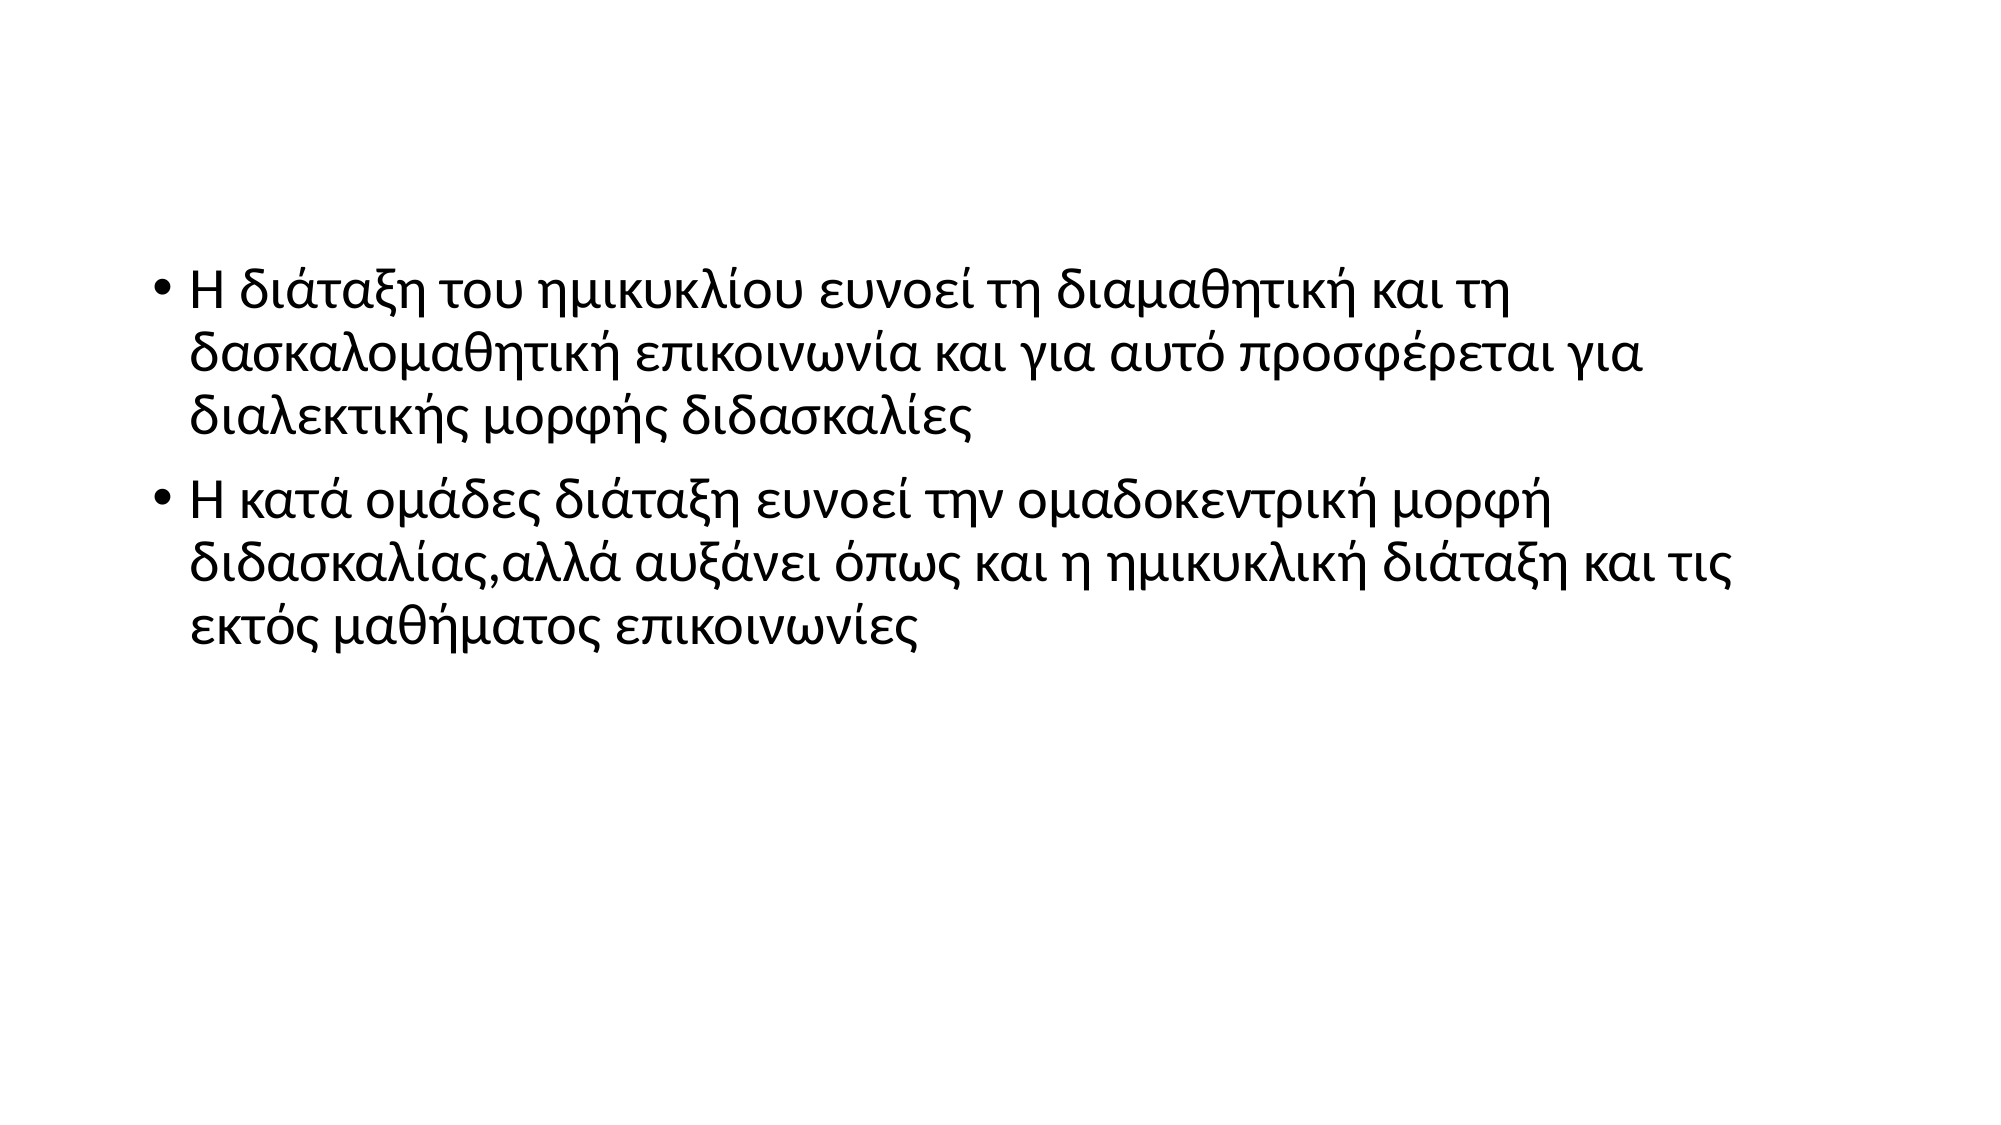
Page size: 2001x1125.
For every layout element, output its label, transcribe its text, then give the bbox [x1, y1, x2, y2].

list Η διάταξη του ημικυκλίου ευνοεί τη διαμαθητική και τη δασκαλομαθητική επικοινωνία και για αυτό προσφέρεται για διαλεκτικής μορφής διδασκαλίες Η κατά ομάδες διάταξη ευνοεί την ομαδοκεντρική μορφή διδασκαλίας,αλλά αυξάνει όπως και η ημικυκλική διάταξη και τις εκτός μαθήματος επικοινωνίες [137, 250, 1863, 1014]
